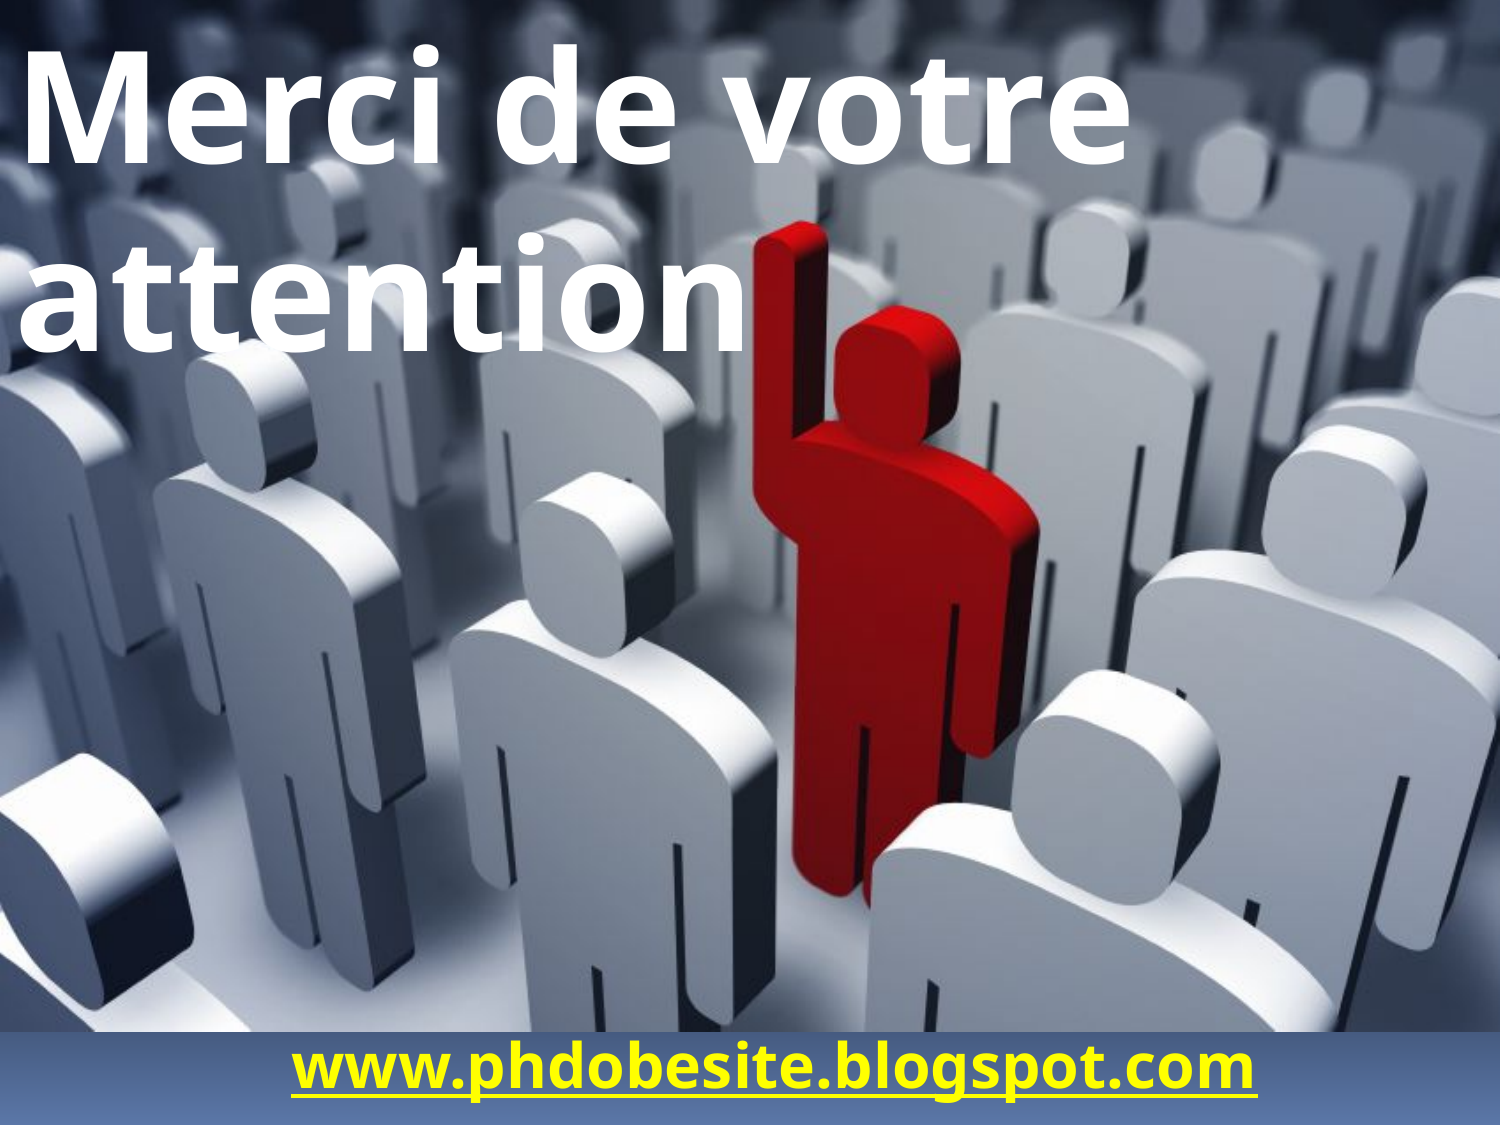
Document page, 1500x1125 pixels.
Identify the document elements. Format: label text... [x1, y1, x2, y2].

text_box www.phdobesite.blogspot.com [234, 1040, 1315, 1109]
picture [0, 0, 1500, 1032]
